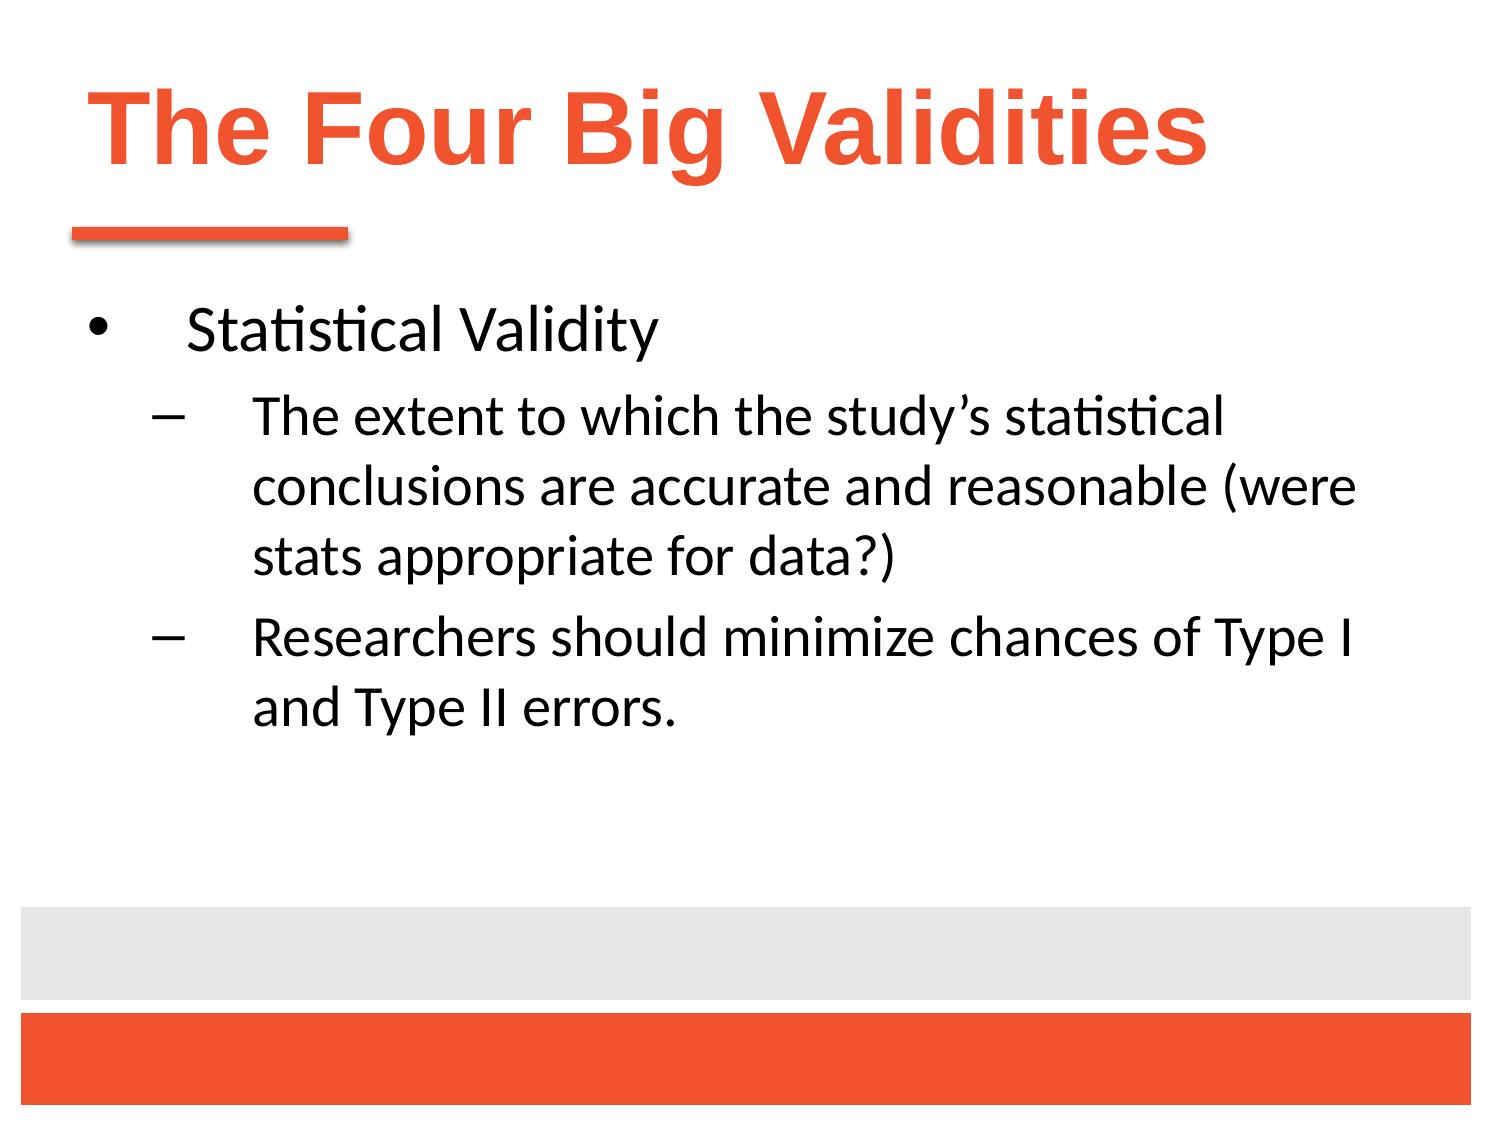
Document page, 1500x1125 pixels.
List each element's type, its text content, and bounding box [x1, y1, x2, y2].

list Statistical Validity The extent to which the study’s statistical conclusions are accurate and reasonable (were stats appropriate for data?) Researchers should minimize chances of Type I and Type II errors. [72, 277, 1423, 876]
title The Four Big Validities [72, 29, 1423, 218]
